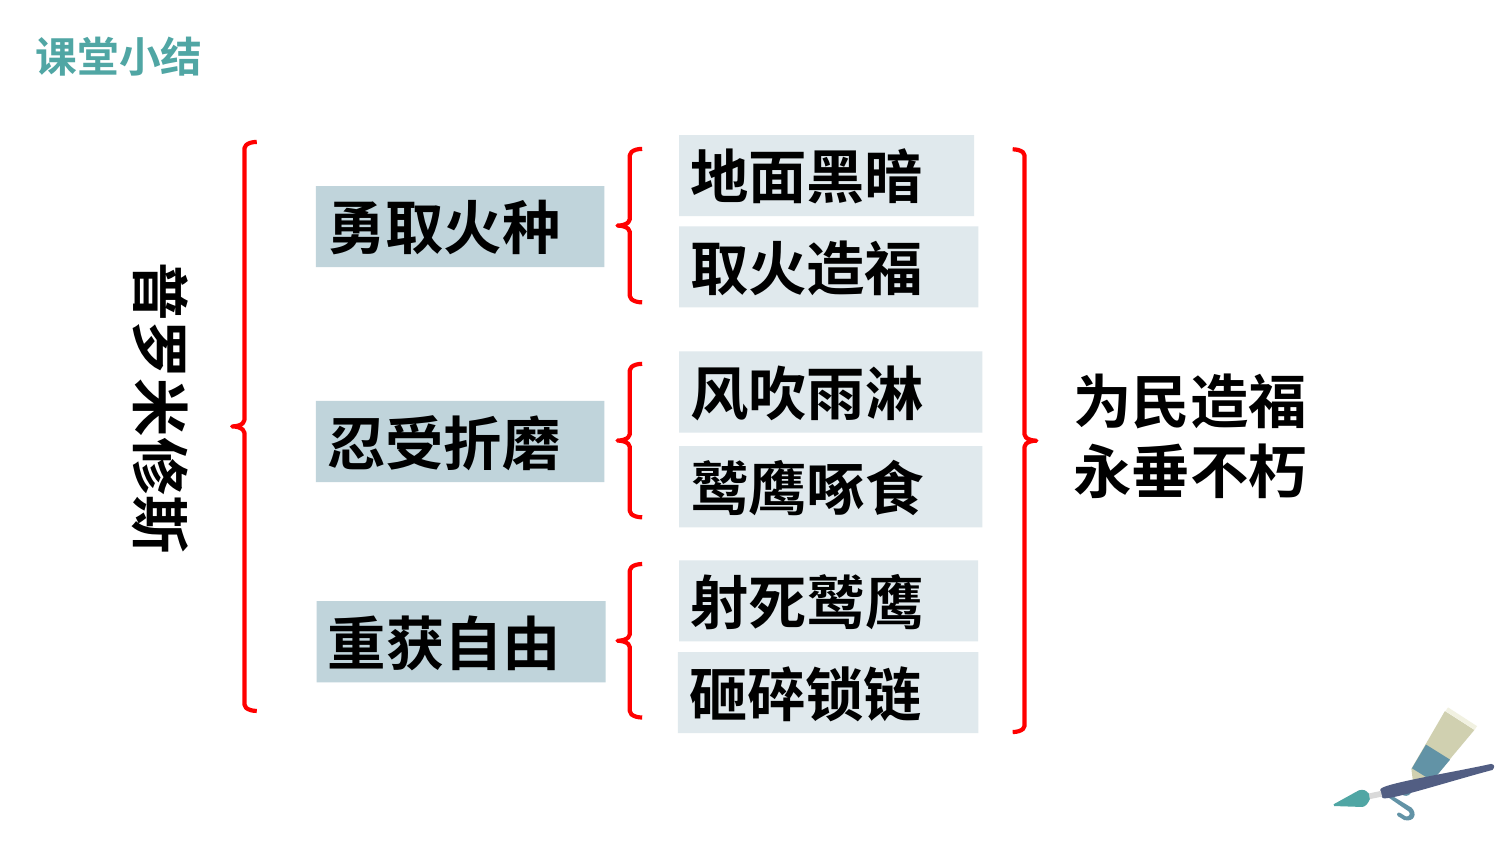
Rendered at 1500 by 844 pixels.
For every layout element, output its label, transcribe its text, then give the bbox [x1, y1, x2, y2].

text_box 为民造福 永垂不朽 [1065, 360, 1386, 509]
text_box 普罗米修斯 [115, 244, 209, 573]
text_box 勇取火种 [315, 186, 605, 268]
text_box 地面黑暗 [679, 135, 975, 217]
text_box 课堂小结 [24, 25, 261, 87]
text_box 重获自由 [316, 601, 606, 683]
text_box [617, 148, 643, 303]
text_box 忍受折磨 [315, 400, 605, 483]
text_box 射死鹫鹰 [679, 560, 979, 642]
text_box [617, 363, 643, 518]
text_box [232, 141, 257, 711]
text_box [1358, 708, 1481, 844]
text_box 风吹雨淋 [679, 351, 983, 433]
text_box [1012, 149, 1037, 733]
text_box [617, 564, 643, 718]
text_box 鹫鹰啄食 [679, 446, 983, 528]
text_box 砸碎锁链 [677, 652, 979, 734]
text_box 取火造福 [679, 226, 979, 308]
